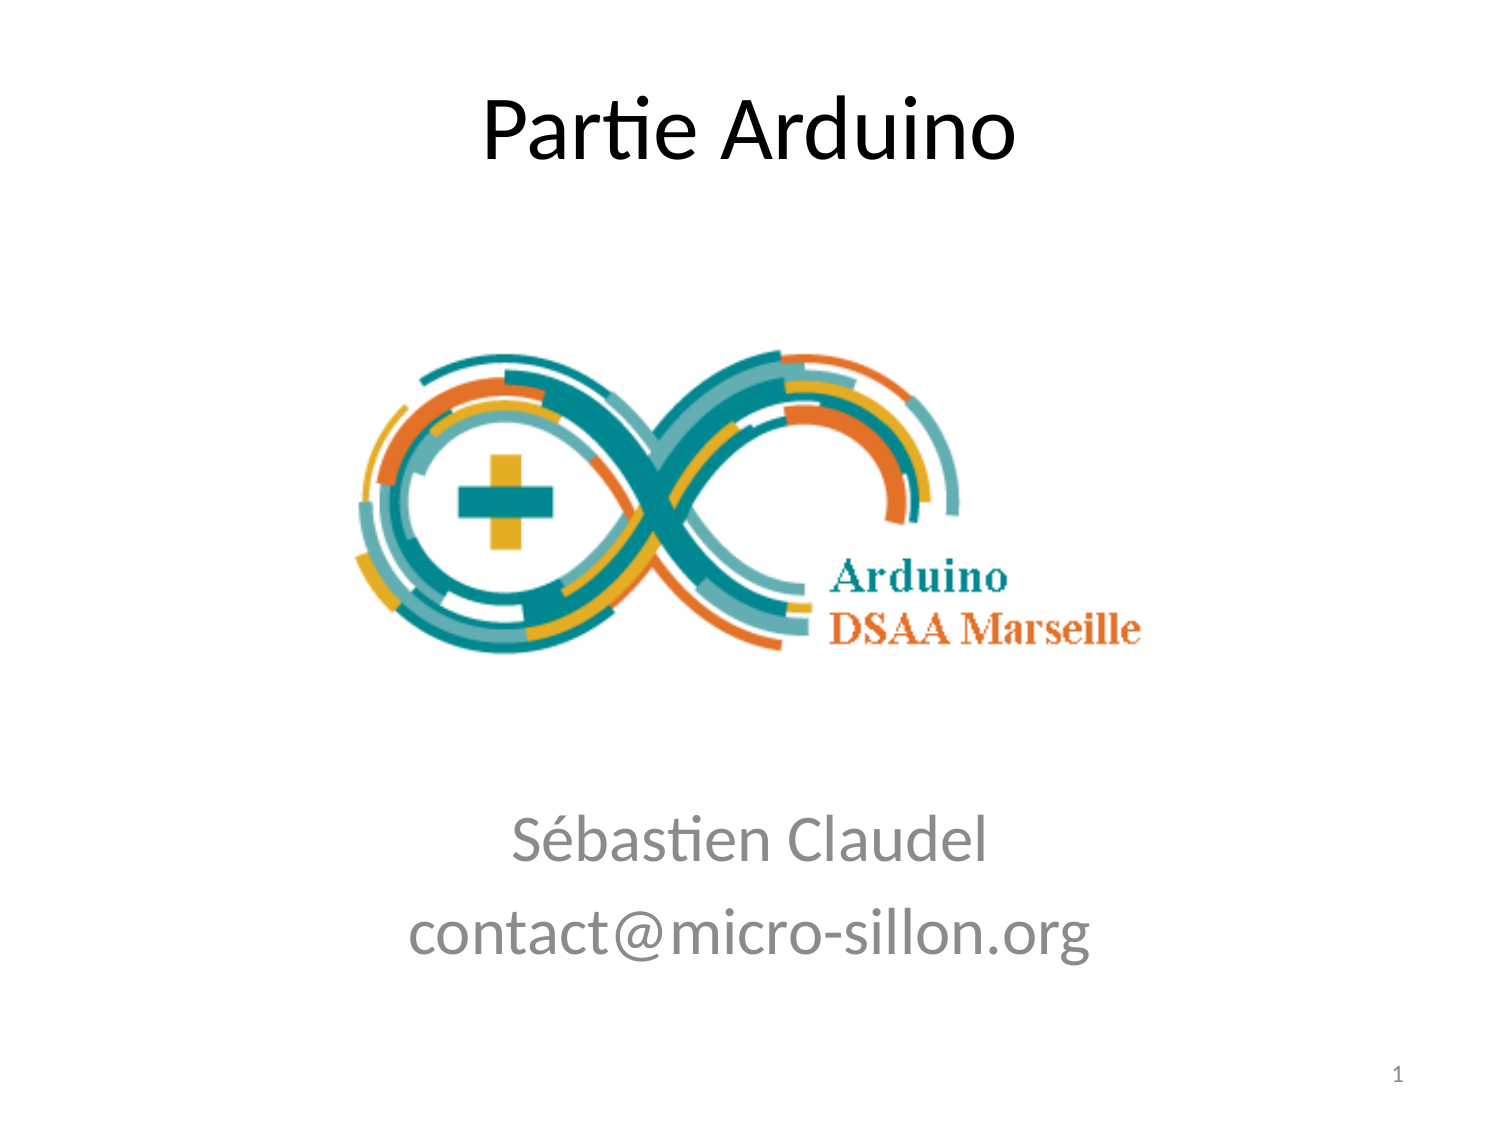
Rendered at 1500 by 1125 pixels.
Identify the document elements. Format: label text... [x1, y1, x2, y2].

picture [350, 337, 1150, 705]
title Partie Arduino [112, 2, 1388, 244]
subtitle Sébastien Claudel contact@micro-sillon.org [225, 786, 1275, 1075]
slide_number 1 [1074, 1042, 1425, 1103]
